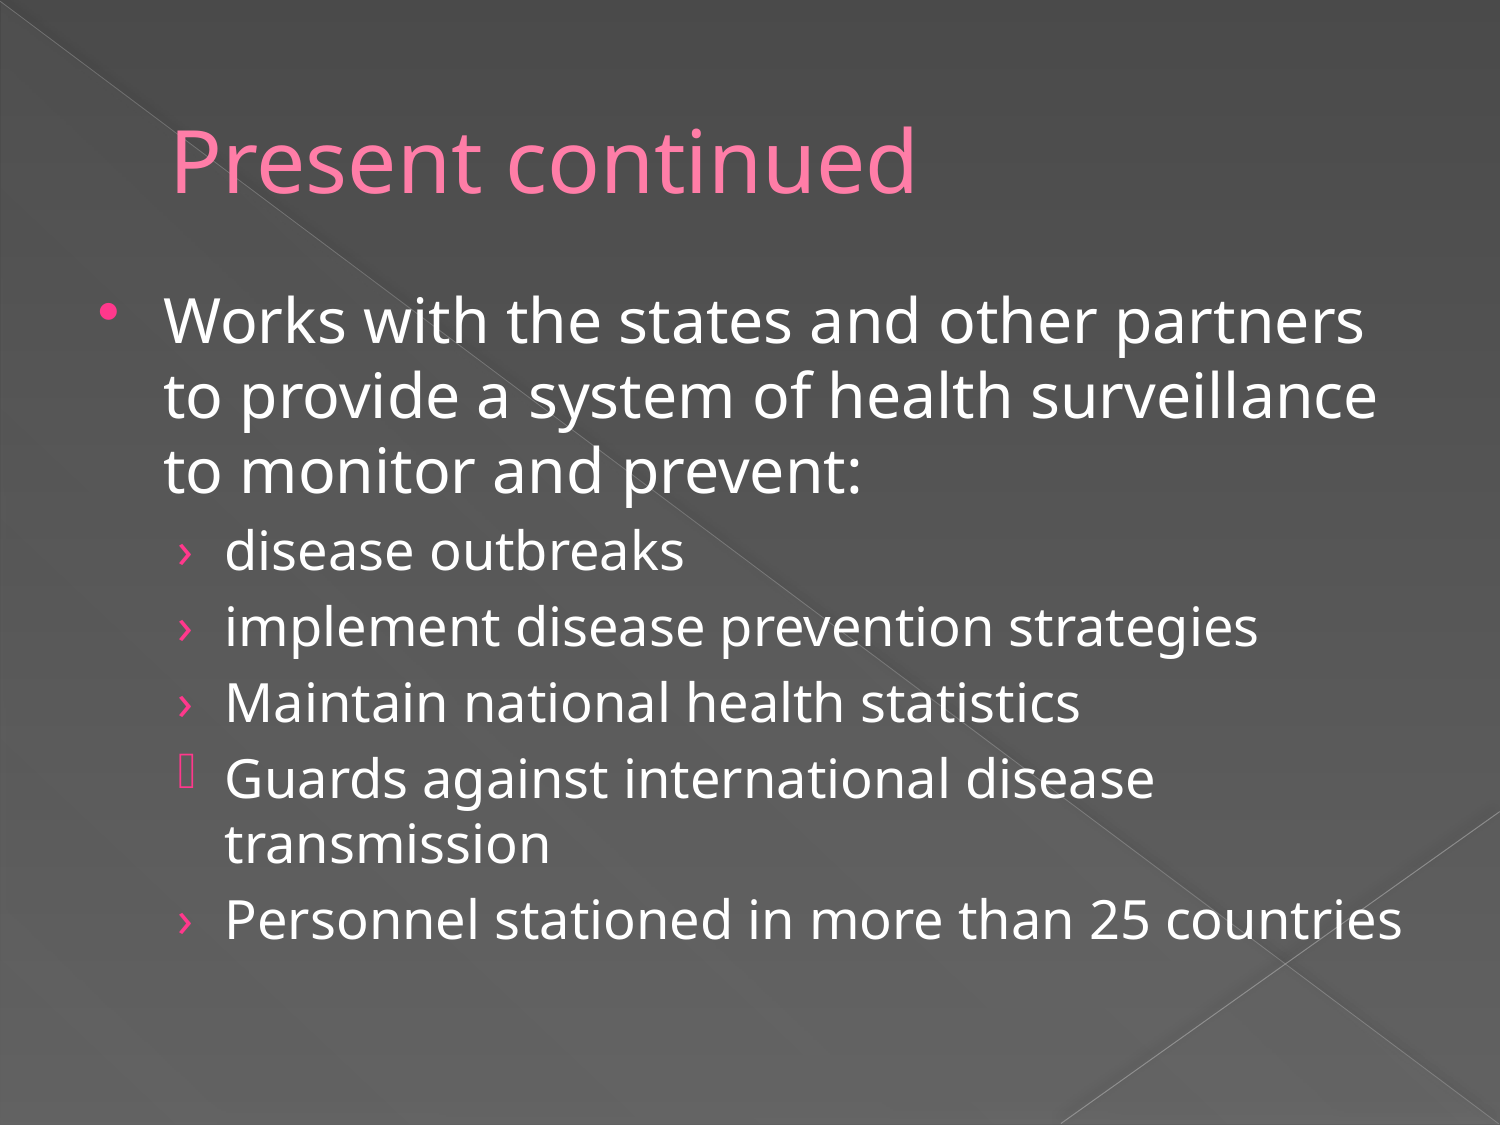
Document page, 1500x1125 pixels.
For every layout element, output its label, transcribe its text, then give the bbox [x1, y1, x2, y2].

title Present continued [75, 43, 1425, 273]
list Works with the states and other partners to provide a system of health surveillance to monitor and prevent: disease outbreaks implement disease prevention strategies Maintain national health statistics Guards against international disease transmission Personnel stationed in more than 25 countries [75, 273, 1425, 1059]
